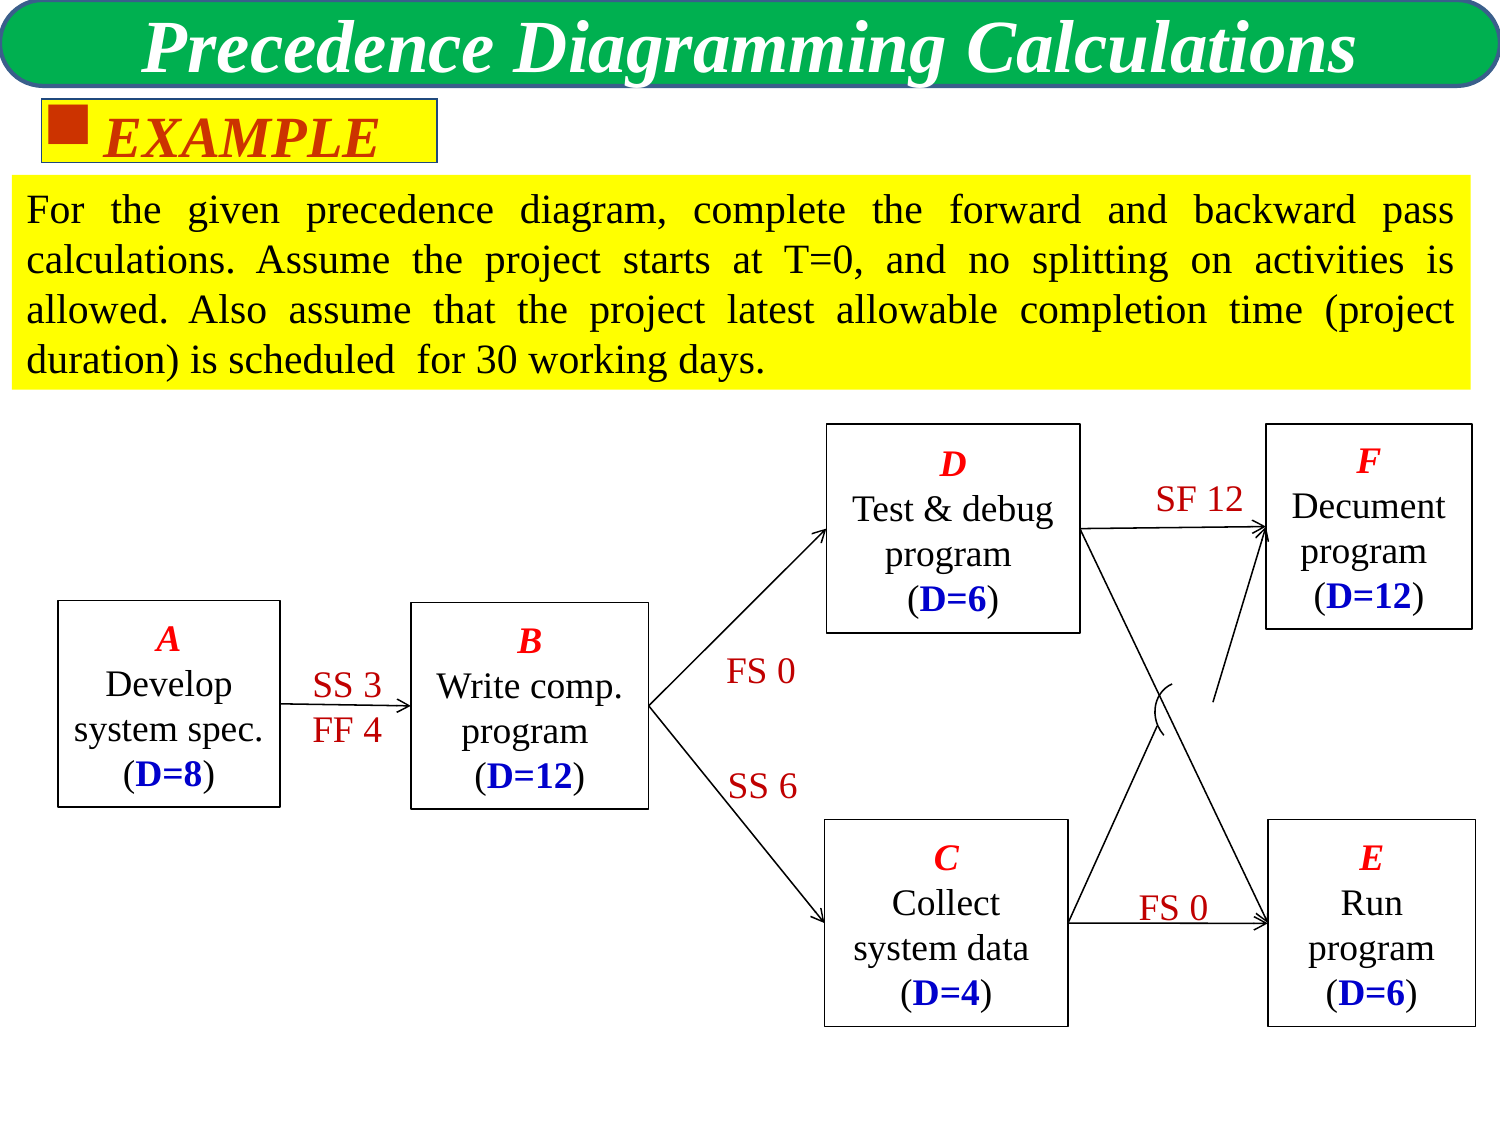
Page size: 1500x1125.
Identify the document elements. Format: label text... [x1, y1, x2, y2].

text_box For the given precedence diagram, complete the forward and backward pass calculations. Assume the project starts at T=0, and no splitting on activities is allowed. Also assume that the project latest allowable completion time (project duration) is scheduled for 30 working days. [11, 174, 1471, 390]
text_box Precedence Diagramming Calculations [0, 0, 1500, 89]
text_box EXAMPLE [41, 99, 437, 163]
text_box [57, 423, 1476, 1027]
